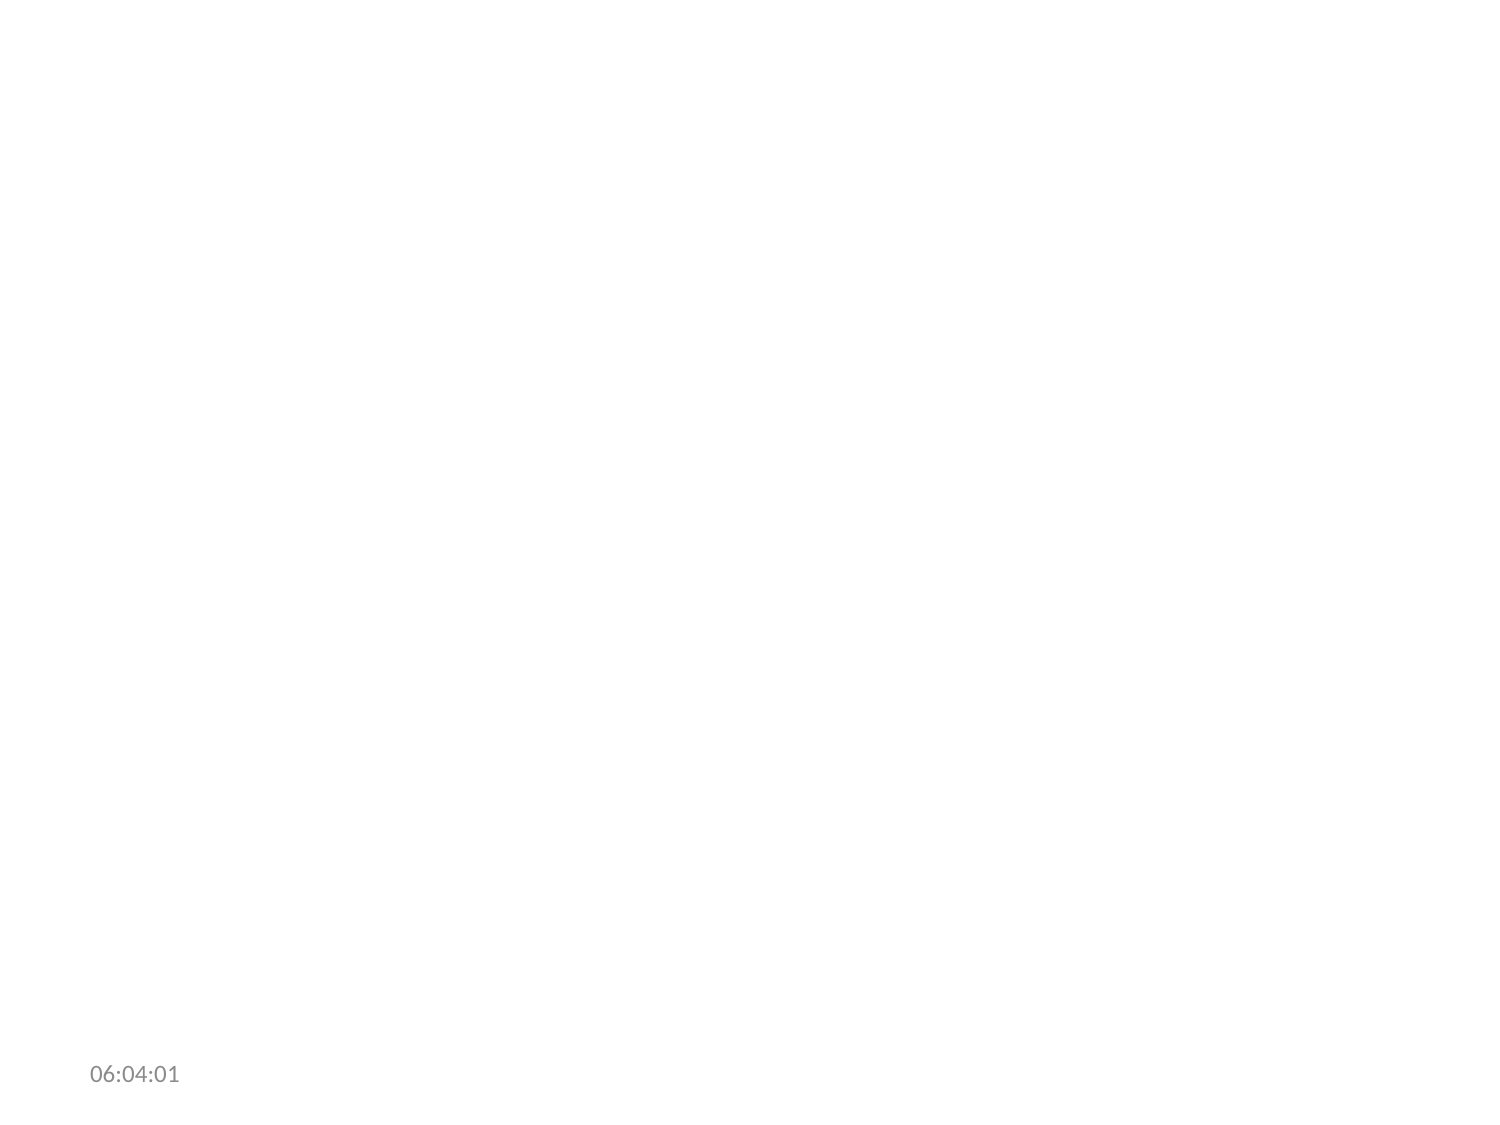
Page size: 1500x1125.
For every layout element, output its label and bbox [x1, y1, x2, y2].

slide_number [75, 1042, 425, 1103]
